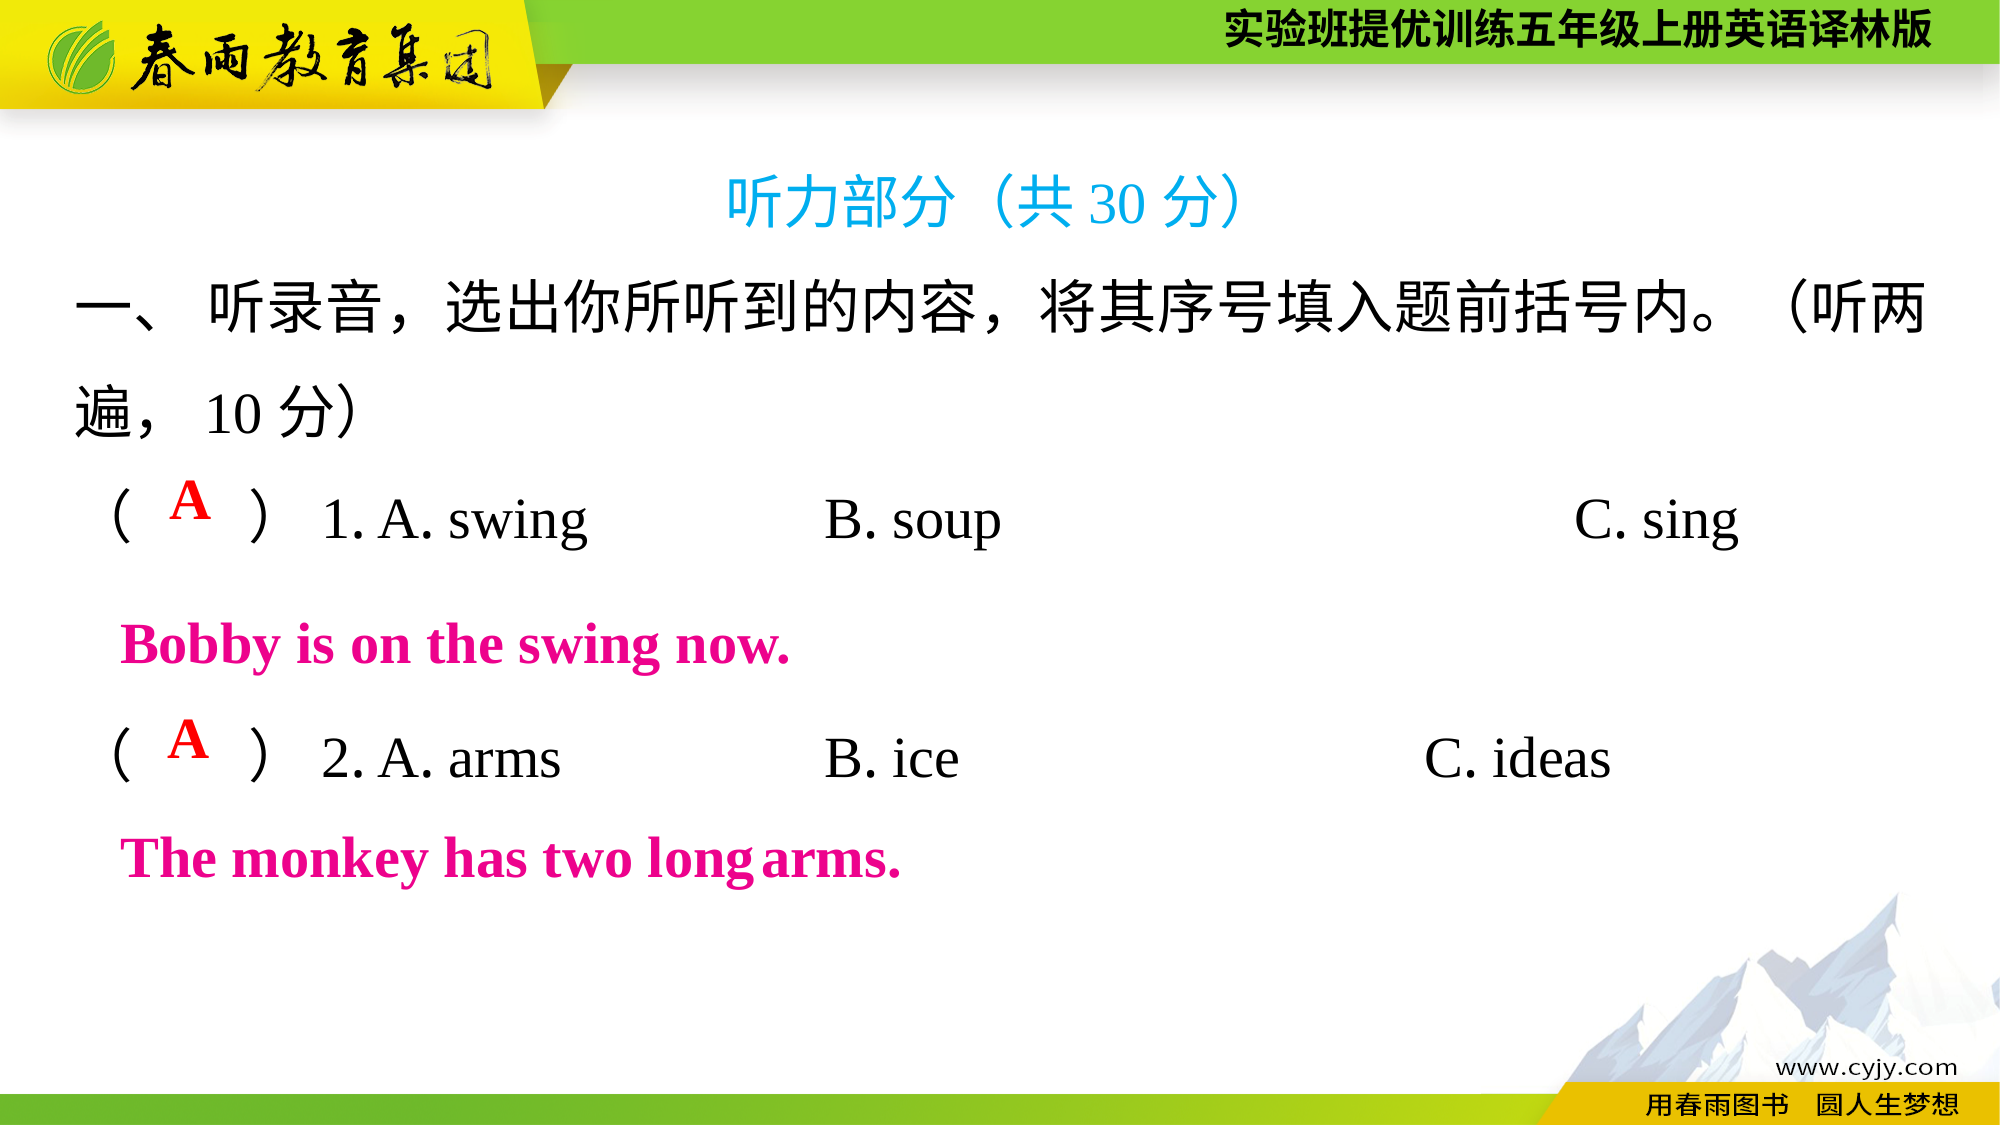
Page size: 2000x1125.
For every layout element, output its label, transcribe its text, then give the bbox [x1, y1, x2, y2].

text_box The monkey has two long arms. [105, 777, 917, 897]
picture [0, 0, 2000, 1125]
list 听力部分（共30分） 一、 听录音，选出你所听到的内容，将其序号填入题前括号内。（听两遍，10分） （ ）1. A. swing B. soup C. sing （ ）2. A. arms B. ice C. ideas [59, 122, 1944, 804]
text_box A [152, 692, 225, 778]
text_box A [154, 453, 227, 539]
text_box Bobby is on the swing now. [105, 562, 806, 683]
